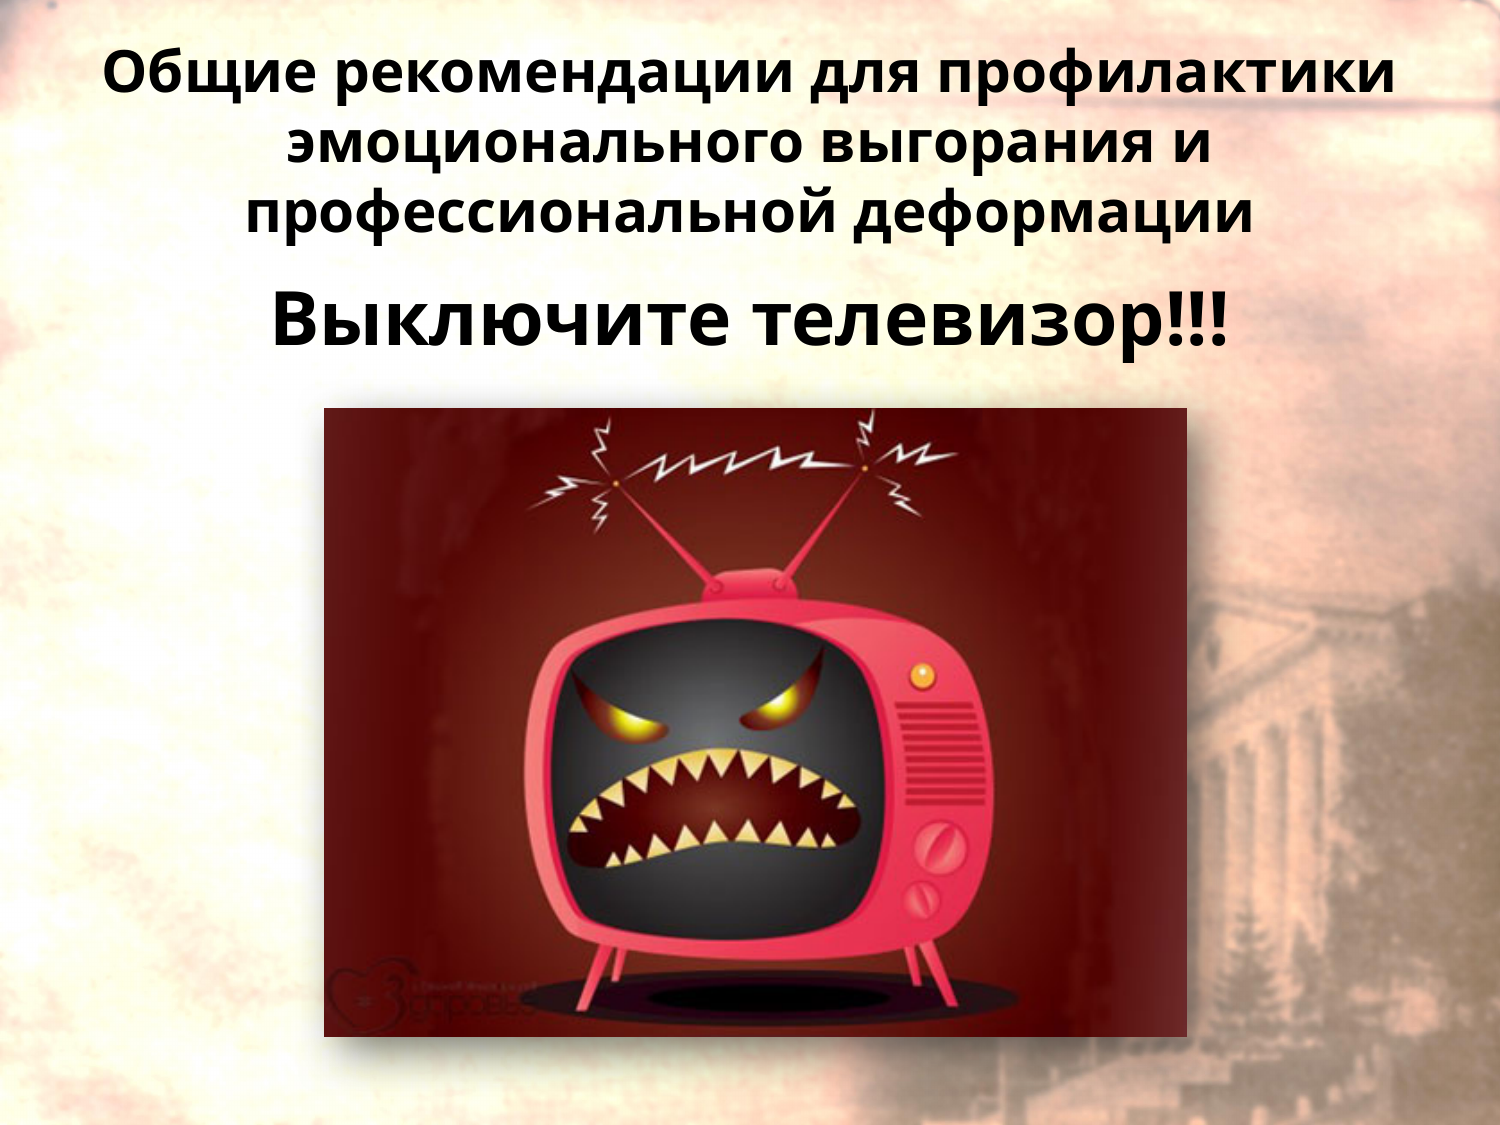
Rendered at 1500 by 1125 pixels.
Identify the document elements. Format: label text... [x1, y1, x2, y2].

picture [0, 0, 1500, 1125]
list Выключите телевизор!!! [75, 262, 1425, 1005]
title Общие рекомендации для профилактики эмоционального выгорания и профессиональной деформации [75, 45, 1425, 233]
